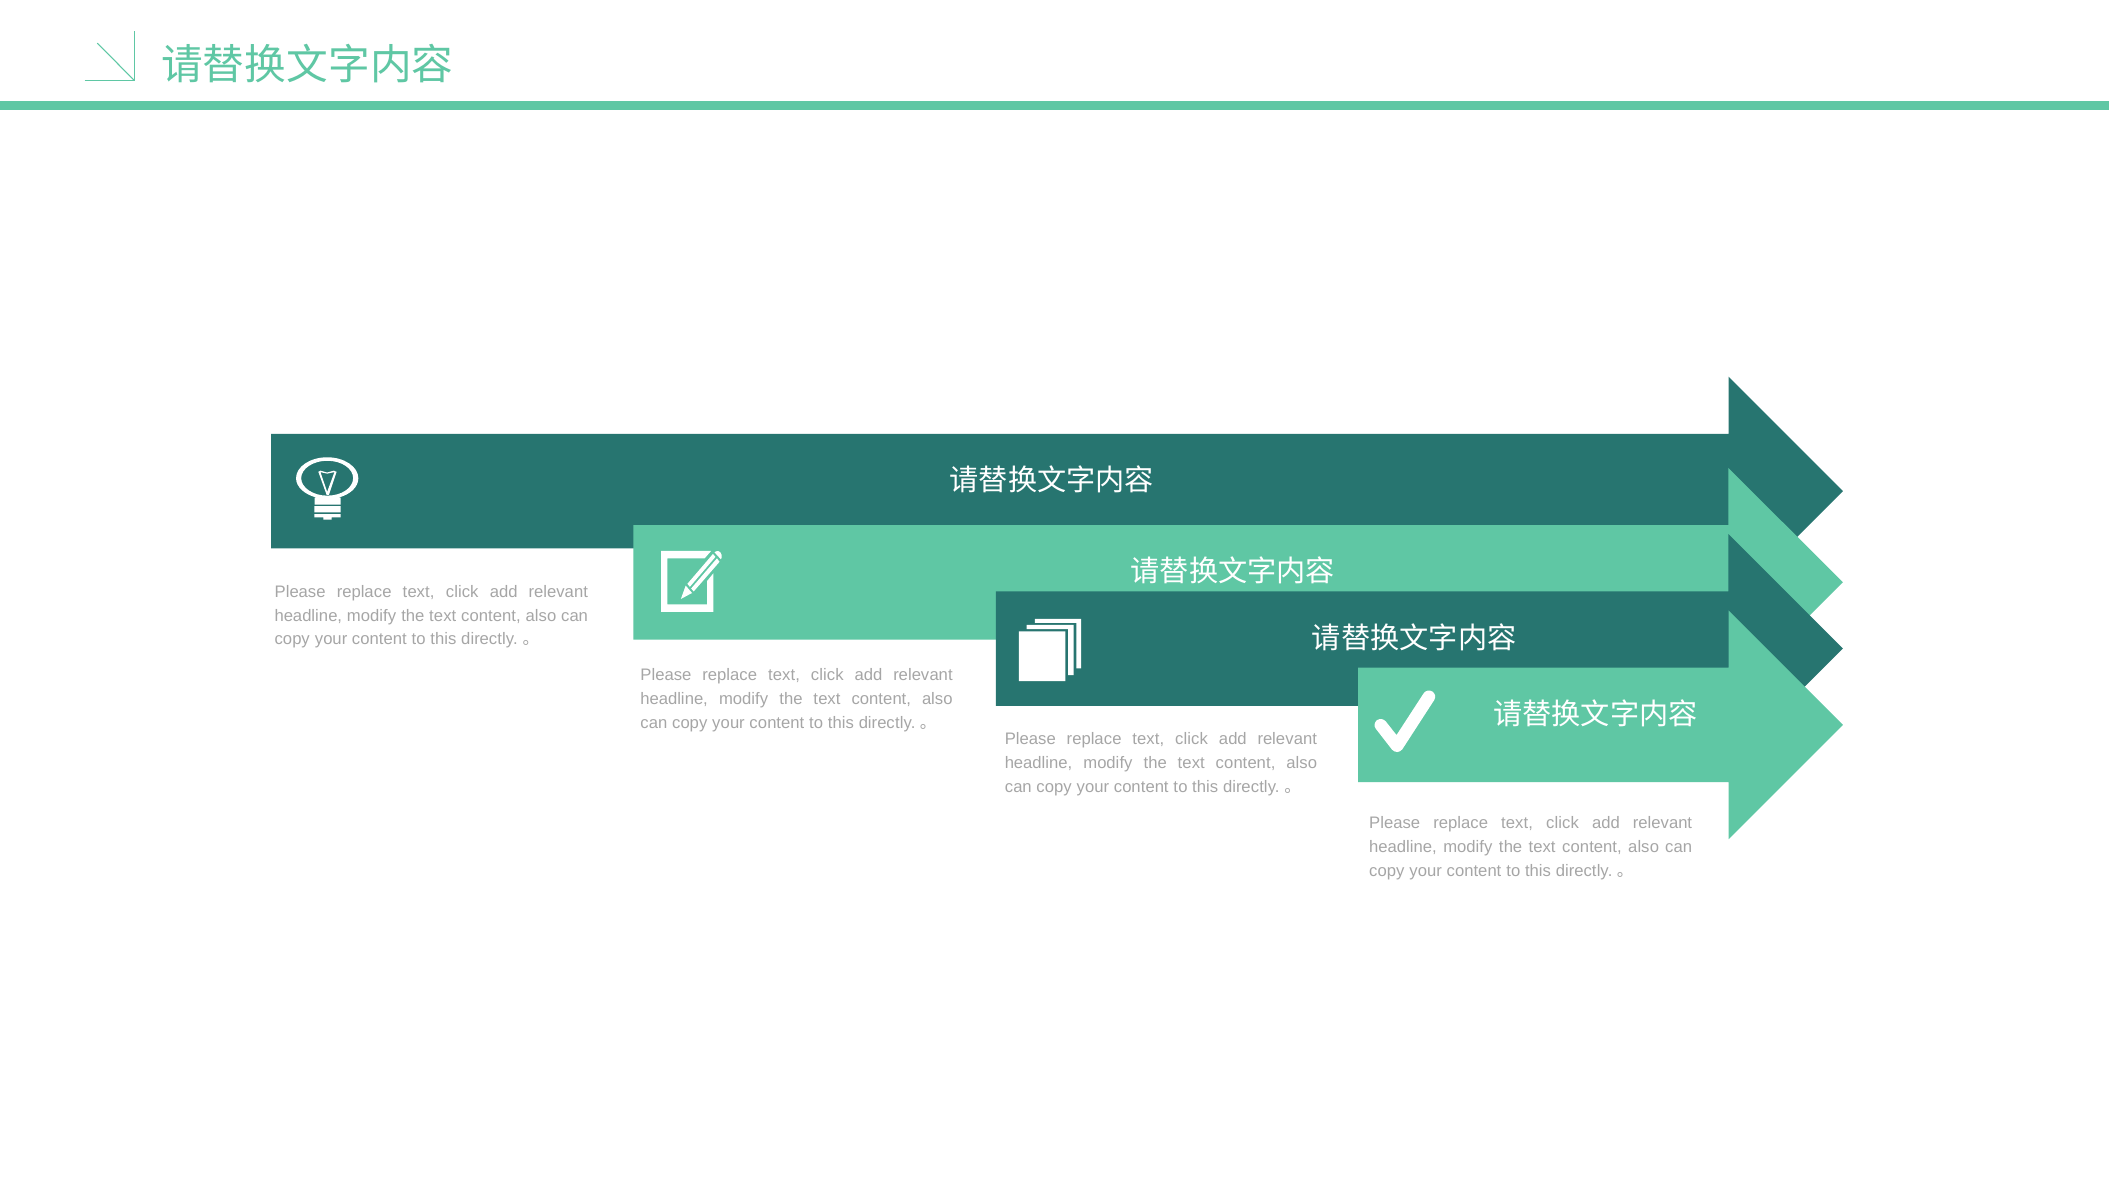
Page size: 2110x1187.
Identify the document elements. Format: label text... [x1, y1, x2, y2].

text_box 请替换文字内容 [270, 374, 1845, 550]
text_box 请替换文字内容 [632, 465, 1845, 641]
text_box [296, 457, 359, 520]
text_box Please replace text, click add relevant headline, modify the text content, also can copy your content to this directly.。 [624, 652, 969, 740]
text_box [1374, 690, 1436, 753]
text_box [661, 549, 724, 612]
text_box Please replace text, click add relevant headline, modify the text content, also can copy your content to this directly.。 [1353, 800, 1709, 888]
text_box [1019, 618, 1082, 682]
text_box 请替换文字内容 [994, 531, 1845, 707]
text_box Please replace text, click add relevant headline, modify the text content, also can copy your content to this directly.。 [989, 716, 1334, 804]
text_box 请替换文字内容 [145, 22, 500, 94]
text_box Please replace text, click add relevant headline, modify the text content, also can copy your content to this directly.。 [258, 568, 605, 657]
text_box 请替换文字内容 [1357, 607, 1845, 842]
